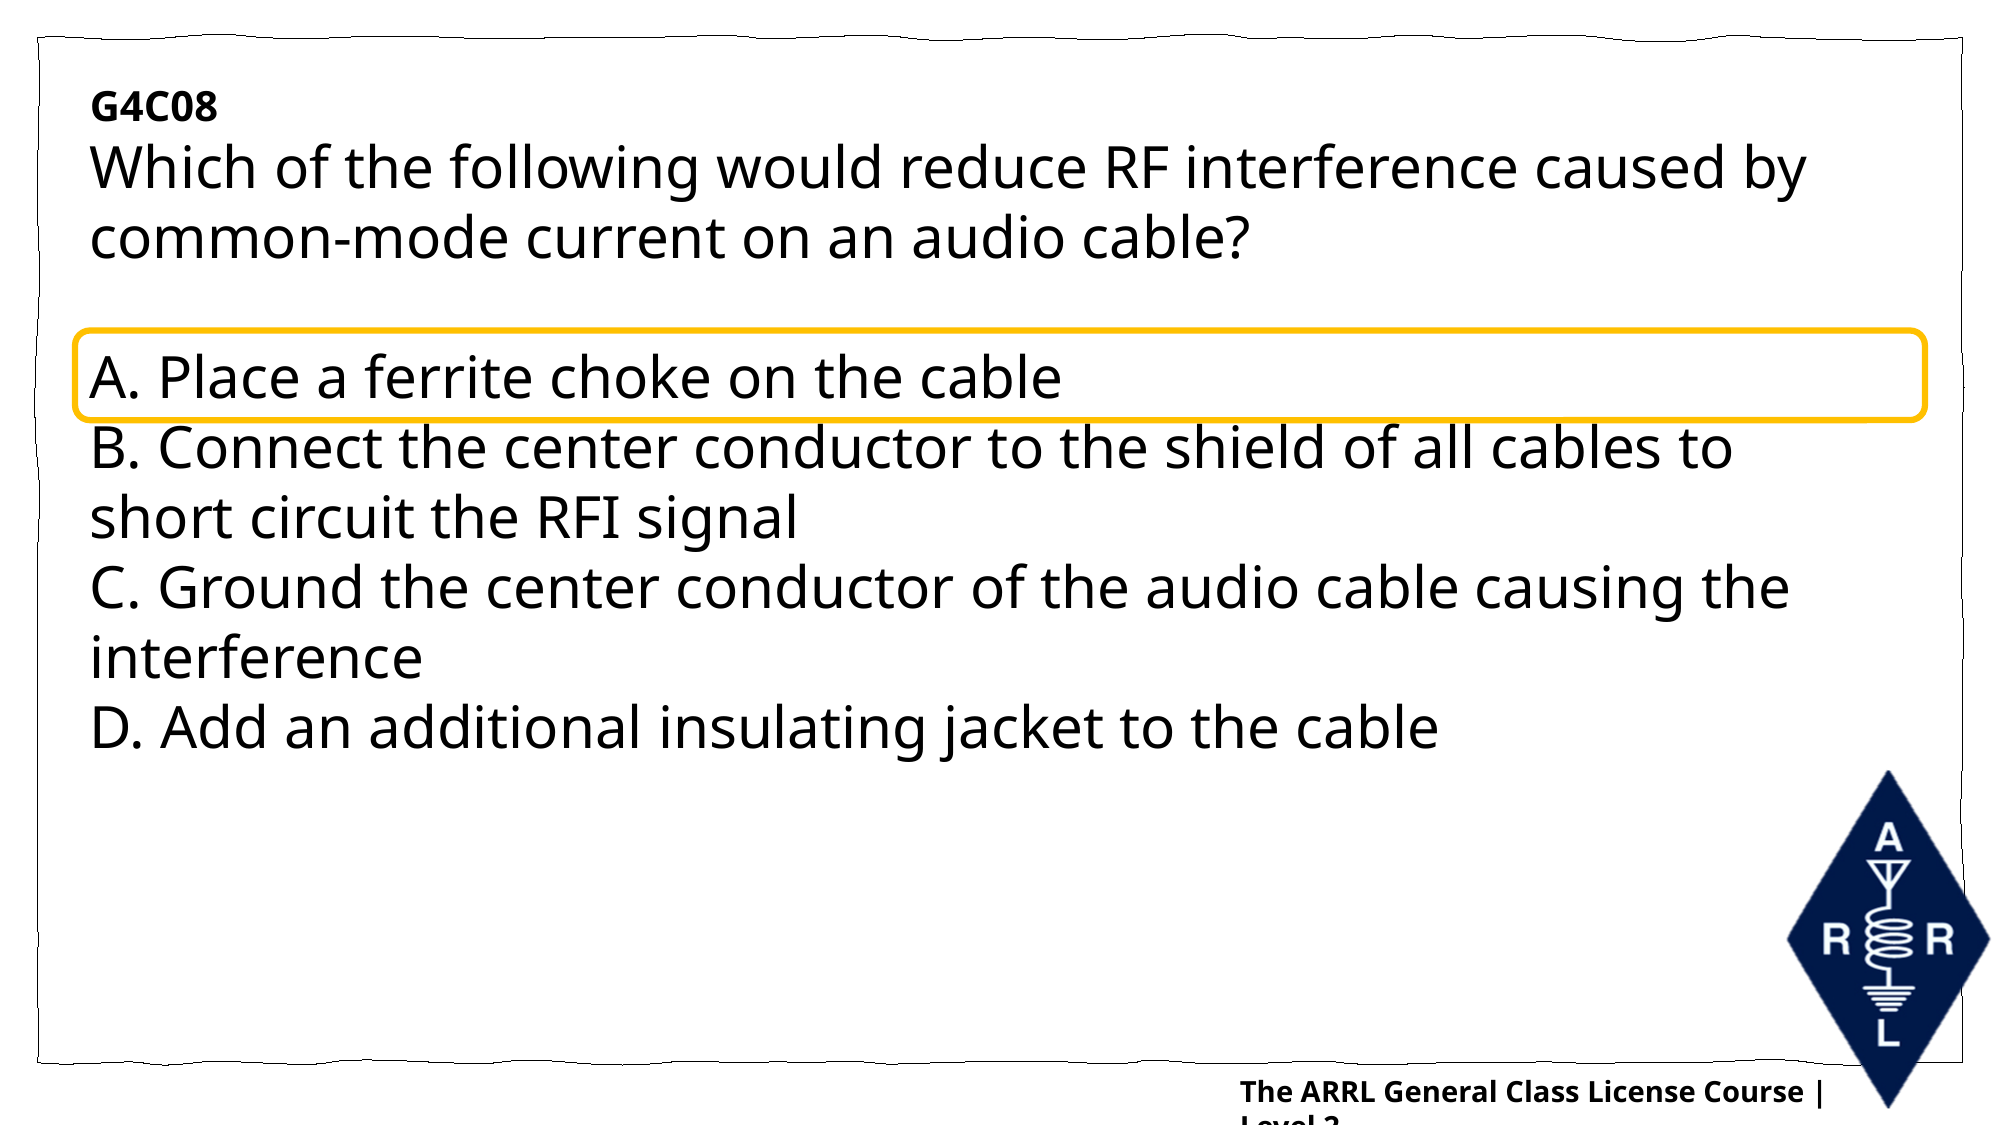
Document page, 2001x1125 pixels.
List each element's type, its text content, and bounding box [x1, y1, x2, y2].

text_box [73, 329, 1927, 422]
text_box G4C08 Which of the following would reduce RF interference caused by common-mode current on an audio cable? A. Place a ferrite choke on the cable B. Connect the center conductor to the shield of all cables to short circuit the RFI signal C. Ground the center conductor of the audio cable causing the interference D. Add an additional insulating jacket to the cable [75, 72, 1850, 337]
picture [1773, 752, 1999, 1125]
text_box G4C08 Which of the following would reduce RF interference caused by common-mode current on an audio cable? A. Place a ferrite choke on the cable B. Connect the center conductor to the shield of all cables to short circuit the RFI signal C. Ground the center conductor of the audio cable causing the interference D. Add an additional insulating jacket to the cable [75, 413, 1850, 768]
